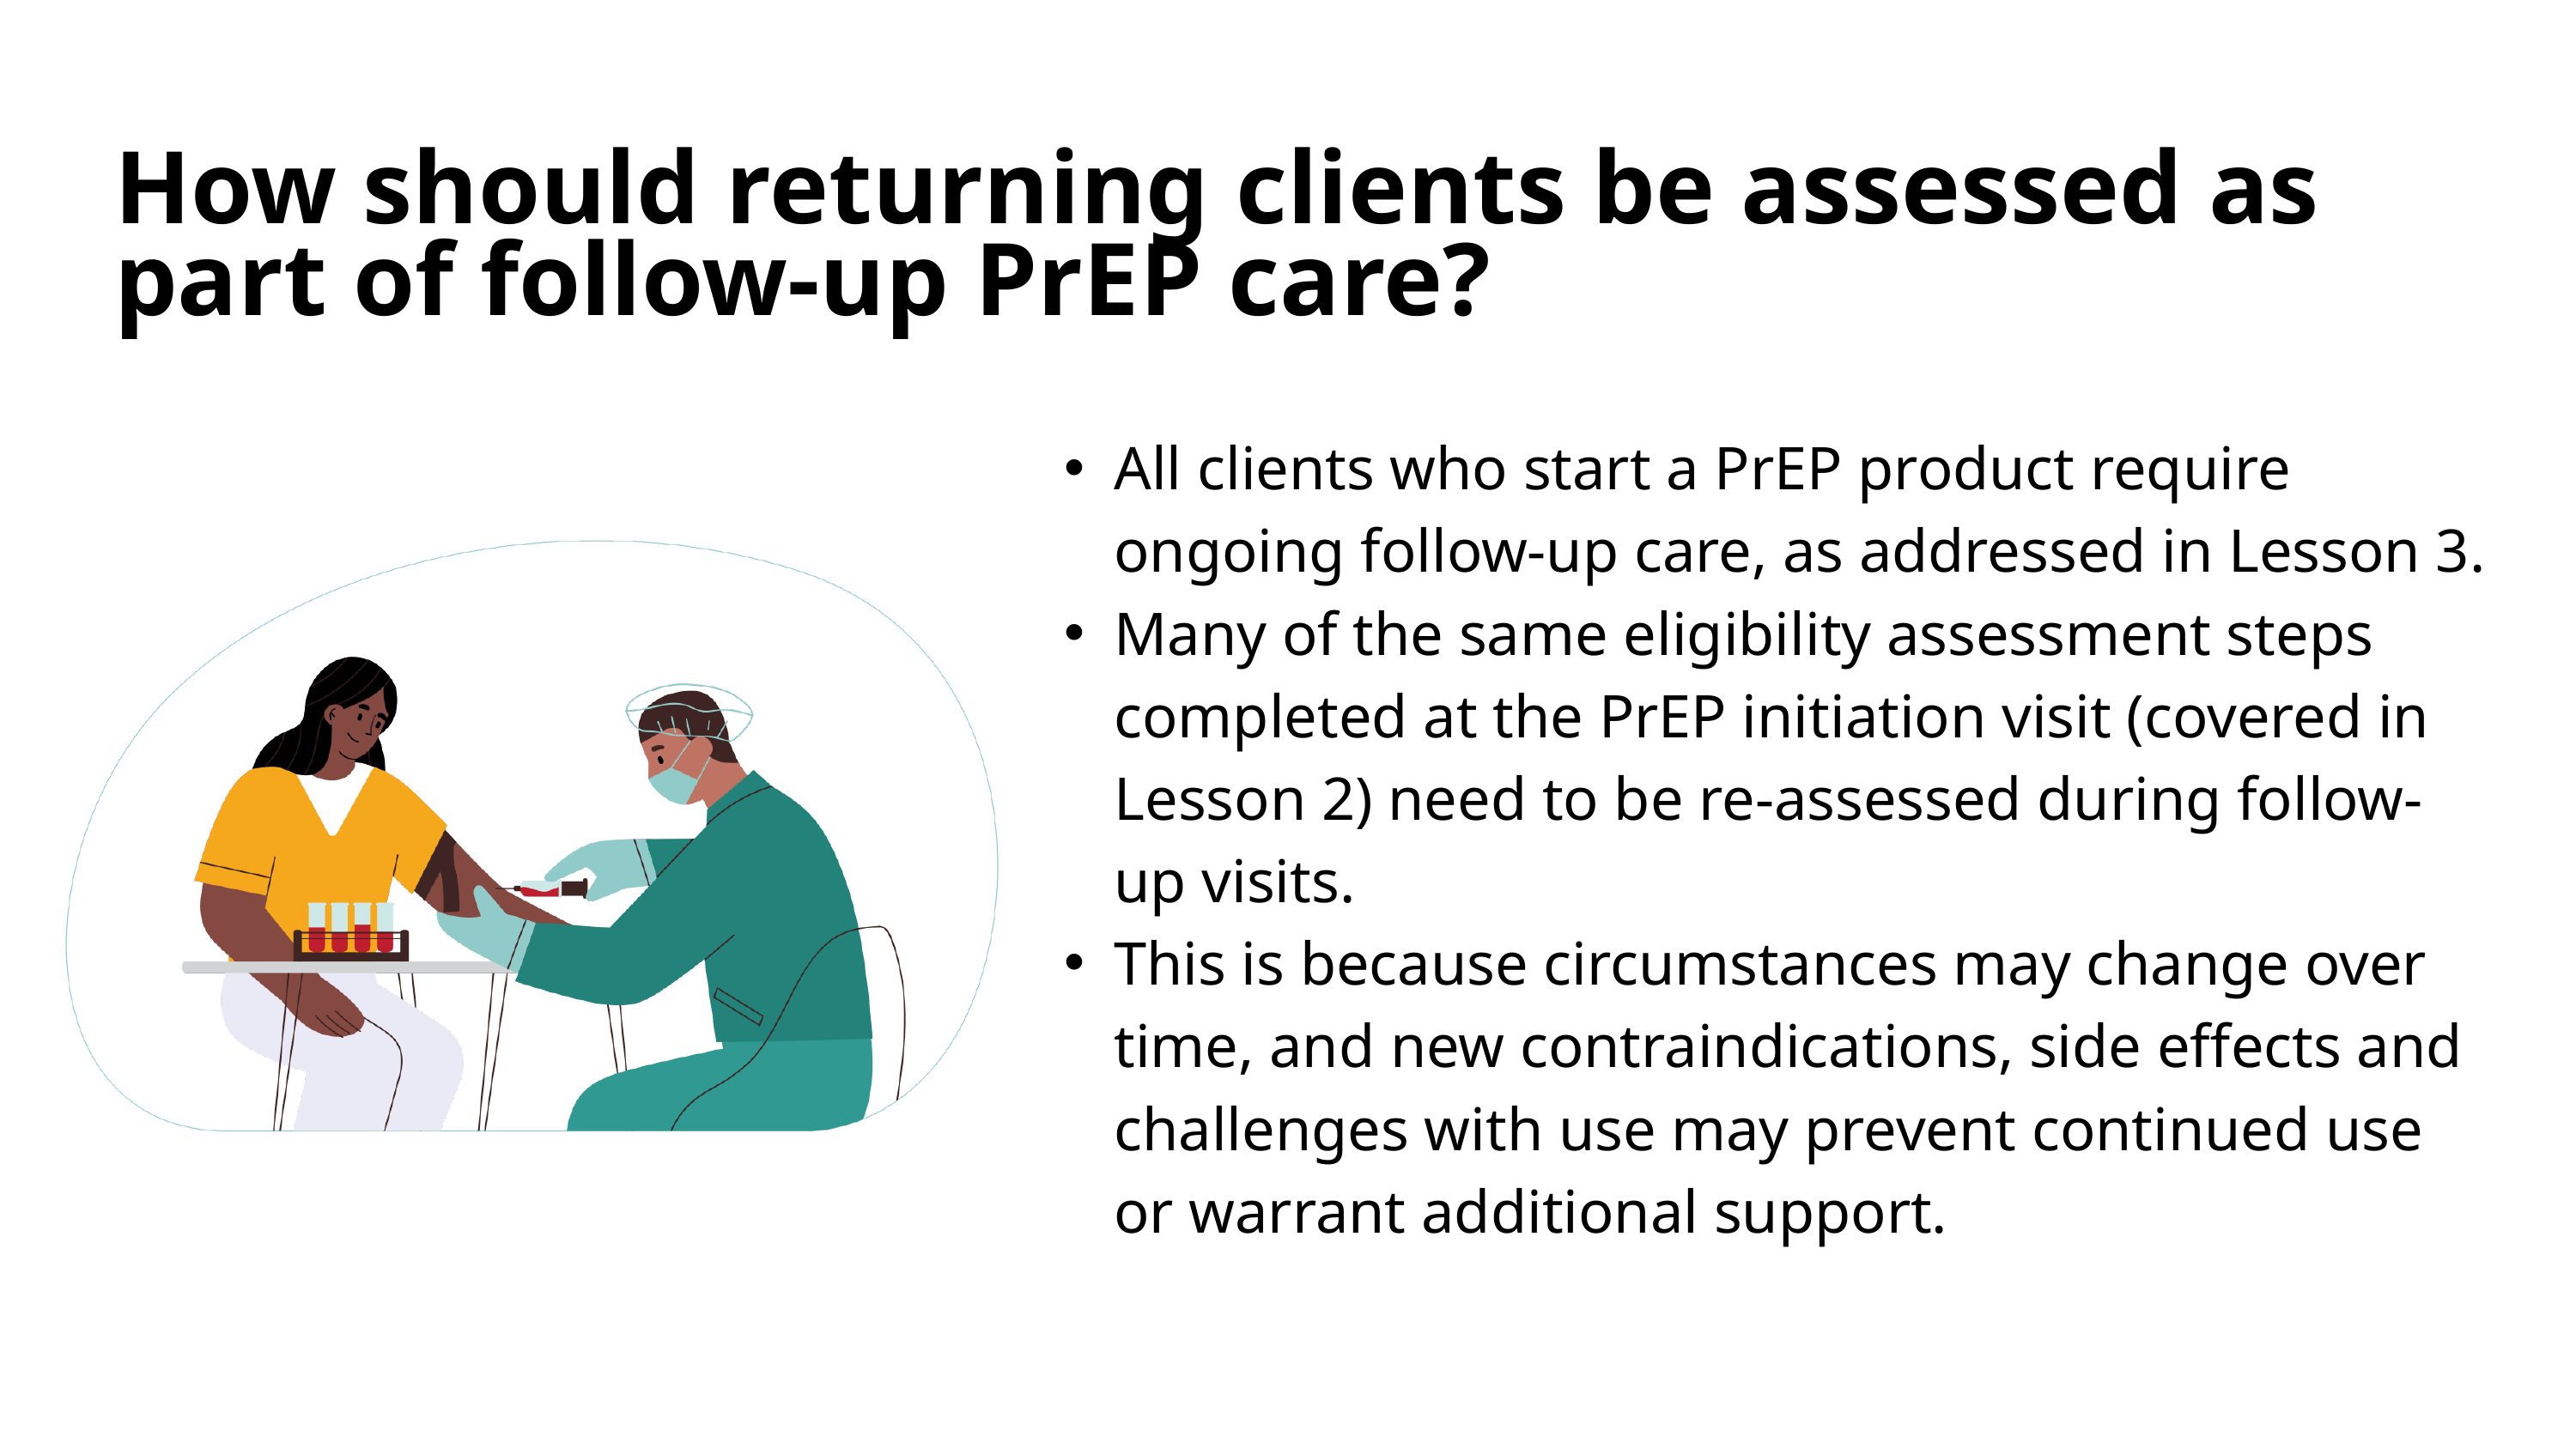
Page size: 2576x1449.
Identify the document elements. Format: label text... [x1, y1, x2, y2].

text_box [50, 453, 1013, 1210]
text_box All clients who start a PrEP product require ongoing follow-up care, as addressed in Lesson 3. Many of the same eligibility assessment steps completed at the PrEP initiation visit (covered in Lesson 2) need to be re-assessed during follow-up visits. This is because circumstances may change over time, and new contraindications, side effects and challenges with use may prevent continued use or warrant additional support. [1013, 419, 2491, 1245]
text_box How should returning clients be assessed as part of follow-up PrEP care? [114, 151, 2432, 336]
